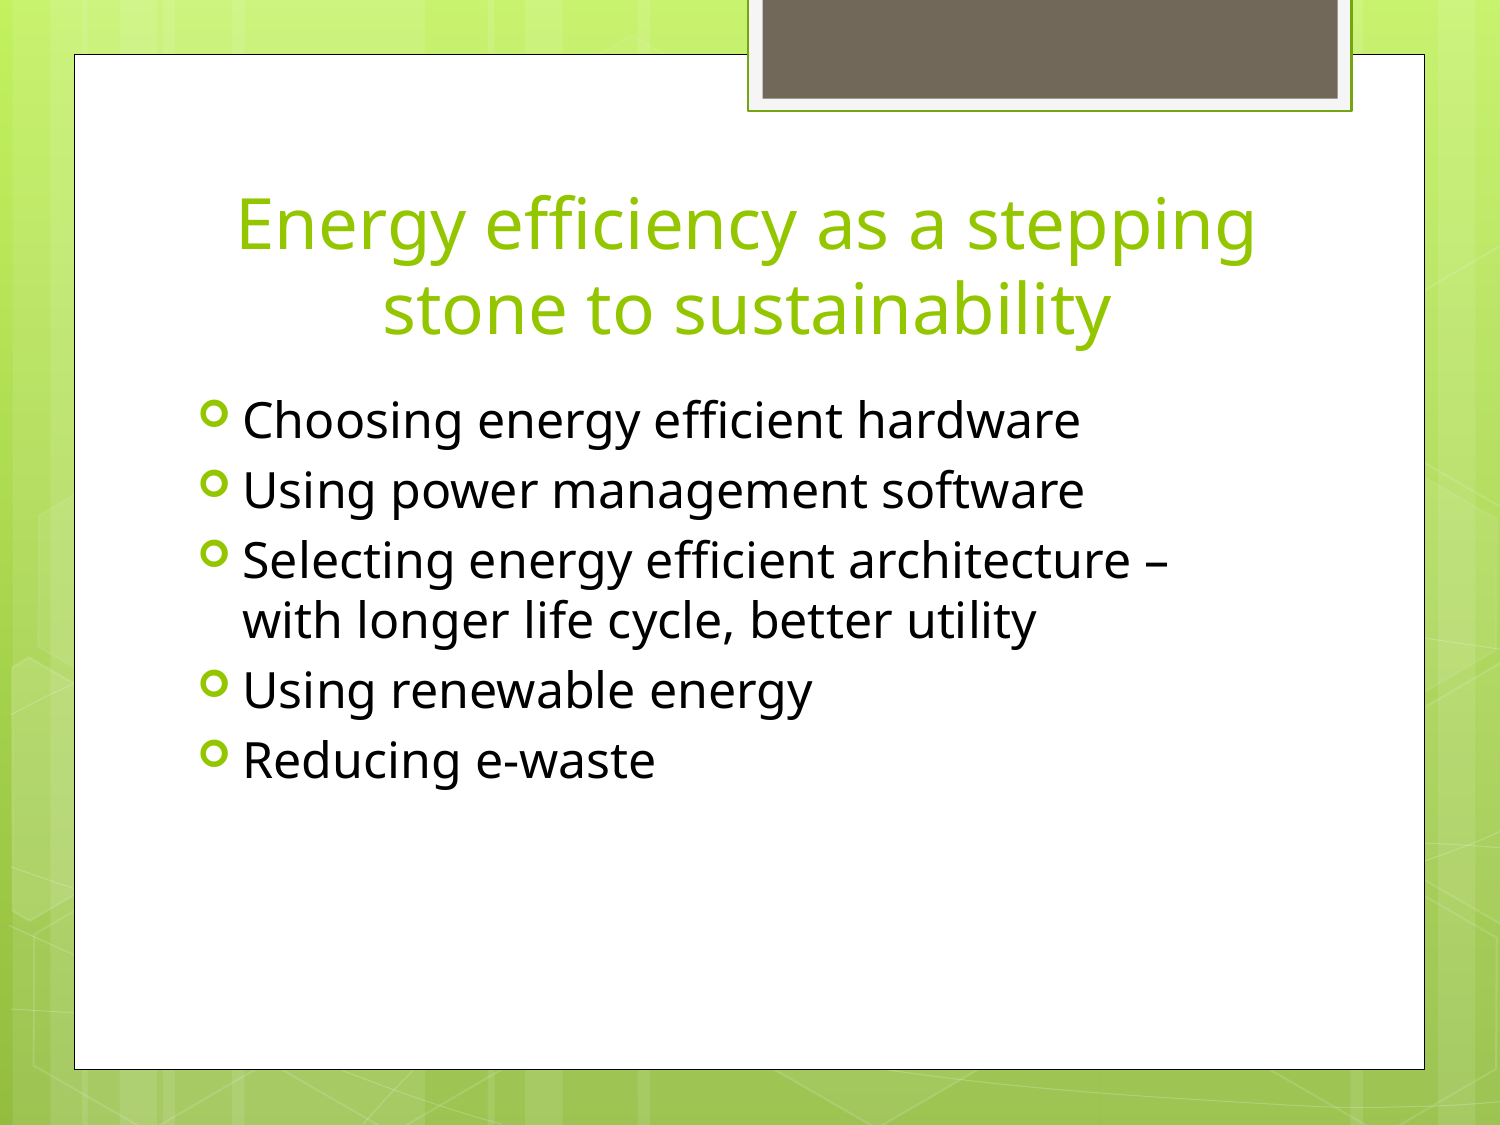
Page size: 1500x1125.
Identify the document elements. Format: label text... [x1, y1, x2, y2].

title Energy efficiency as a stepping stone to sustainability [171, 168, 1324, 357]
list Choosing energy efficient hardware Using power management software Selecting energy efficient architecture – with longer life cycle, better utility Using renewable energy Reducing e-waste [171, 381, 1283, 957]
